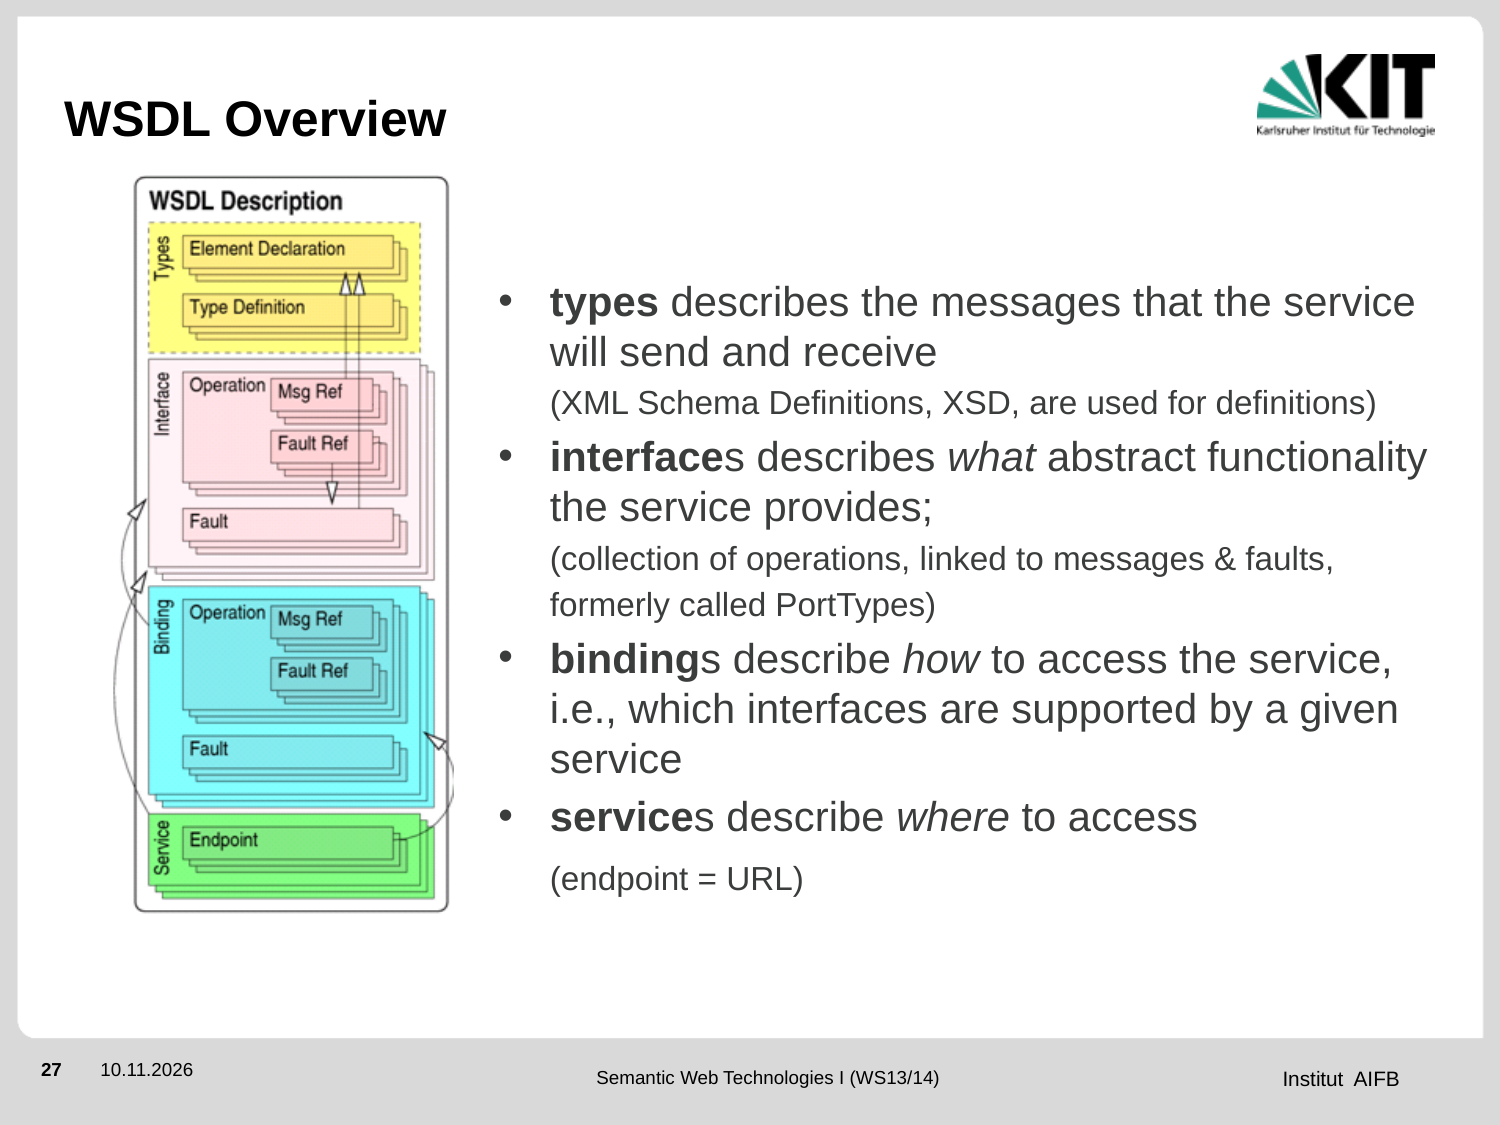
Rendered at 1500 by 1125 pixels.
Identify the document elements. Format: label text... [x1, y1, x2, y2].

picture [0, 0, 1500, 1125]
list types describes the messages that the service will send and receive (XML Schema Definitions, XSD, are used for definitions) interfaces describes what abstract functionality the service provides; (collection of operations, linked to messages & faults, formerly called PortTypes) bindings describe how to access the service, i.e., which interfaces are supported by a given service services describe where to access (endpoint = URL) [474, 275, 1432, 886]
title WSDL Overview [64, 54, 1198, 147]
